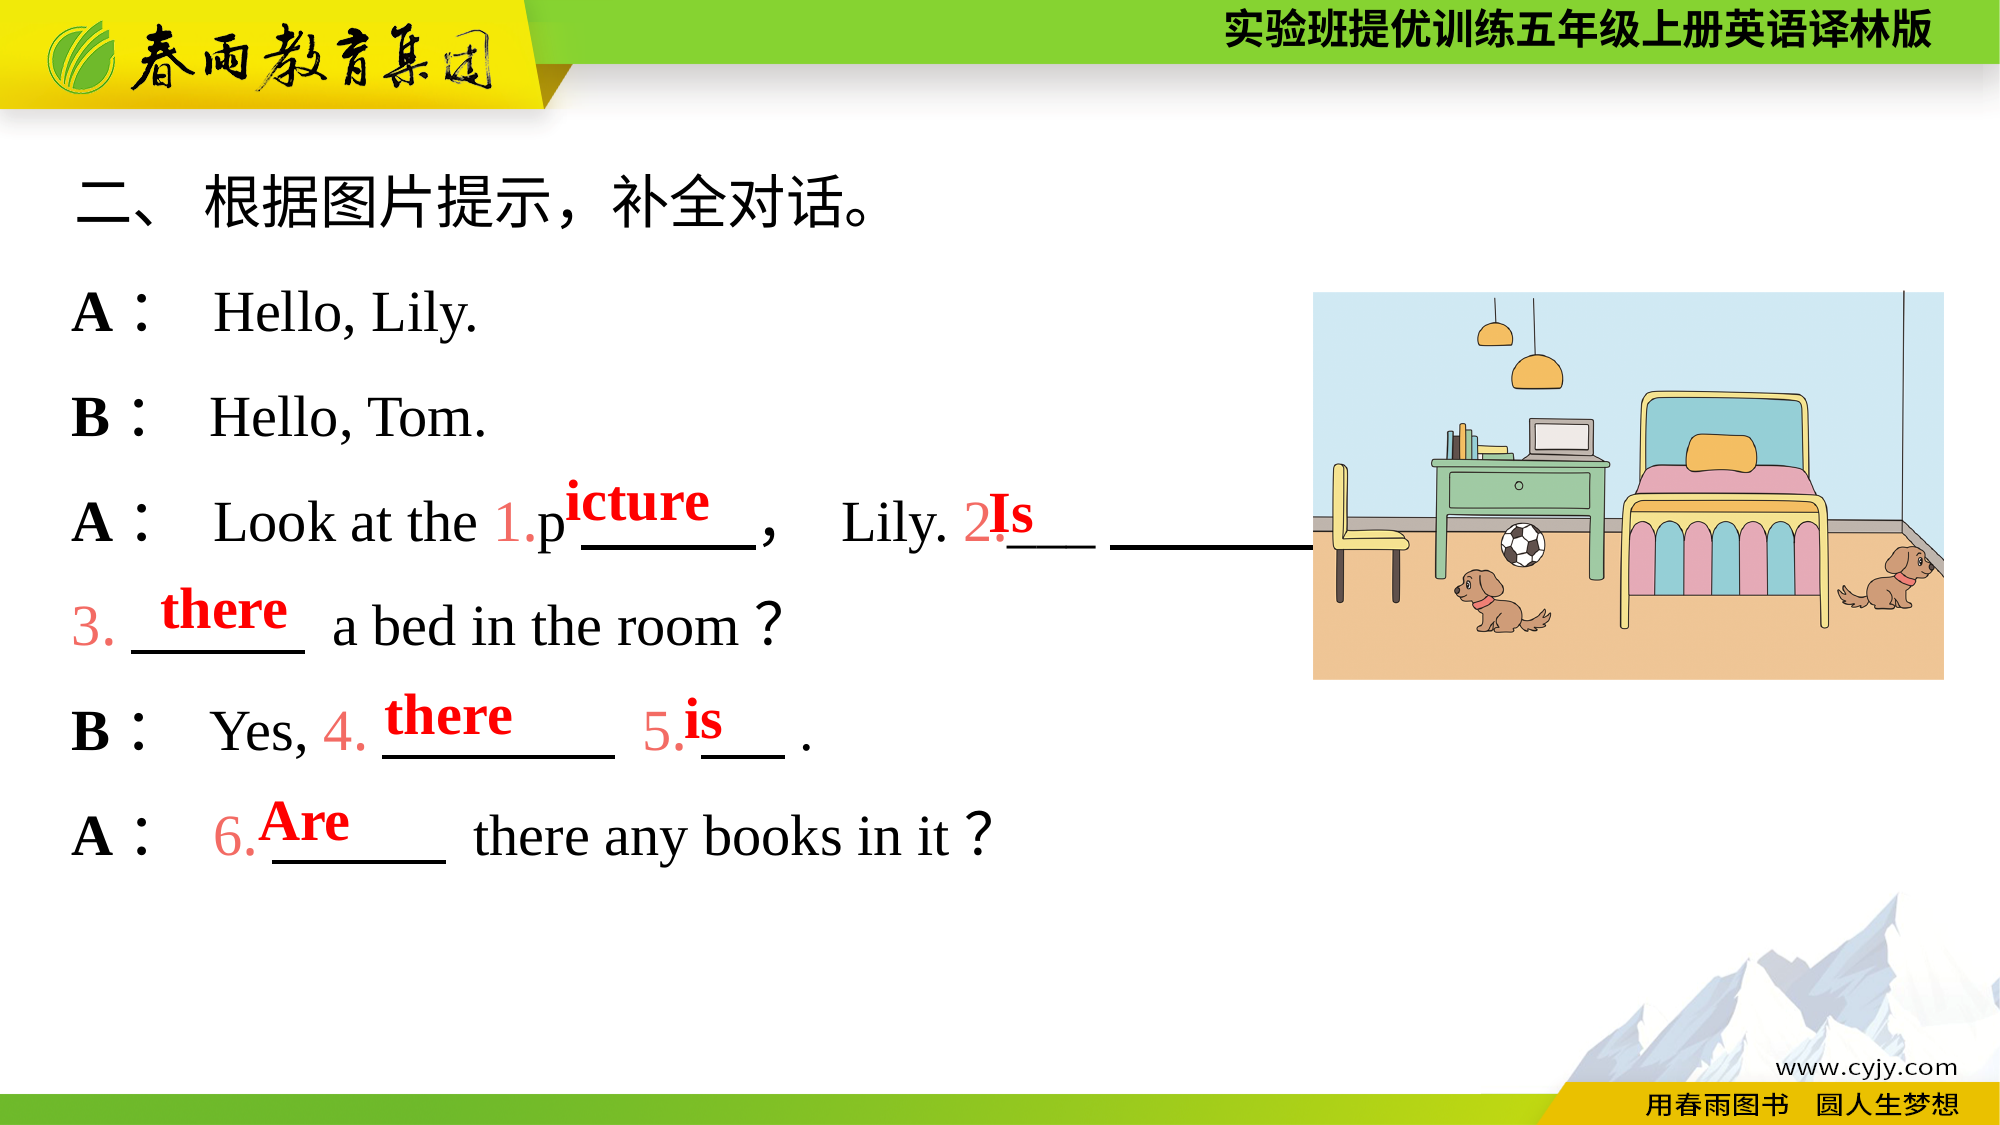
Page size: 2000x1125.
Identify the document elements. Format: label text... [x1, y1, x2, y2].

text_box Are [243, 775, 366, 860]
picture [0, 0, 2000, 1125]
text_box icture [550, 454, 725, 540]
text_box is [669, 673, 739, 758]
text_box Is [973, 466, 1049, 552]
text_box A： Hello, Lily. B： Hello, Tom. A： Look at the 1.p ， Lily. 2.___ 3. a bed in the room？ B： Yes, 4. 5. . A： 6. there any books in it？ [56, 230, 1941, 875]
list 二、 根据图片提示，补全对话。 [59, 122, 1944, 231]
text_box there [369, 668, 528, 754]
text_box there [145, 562, 304, 648]
